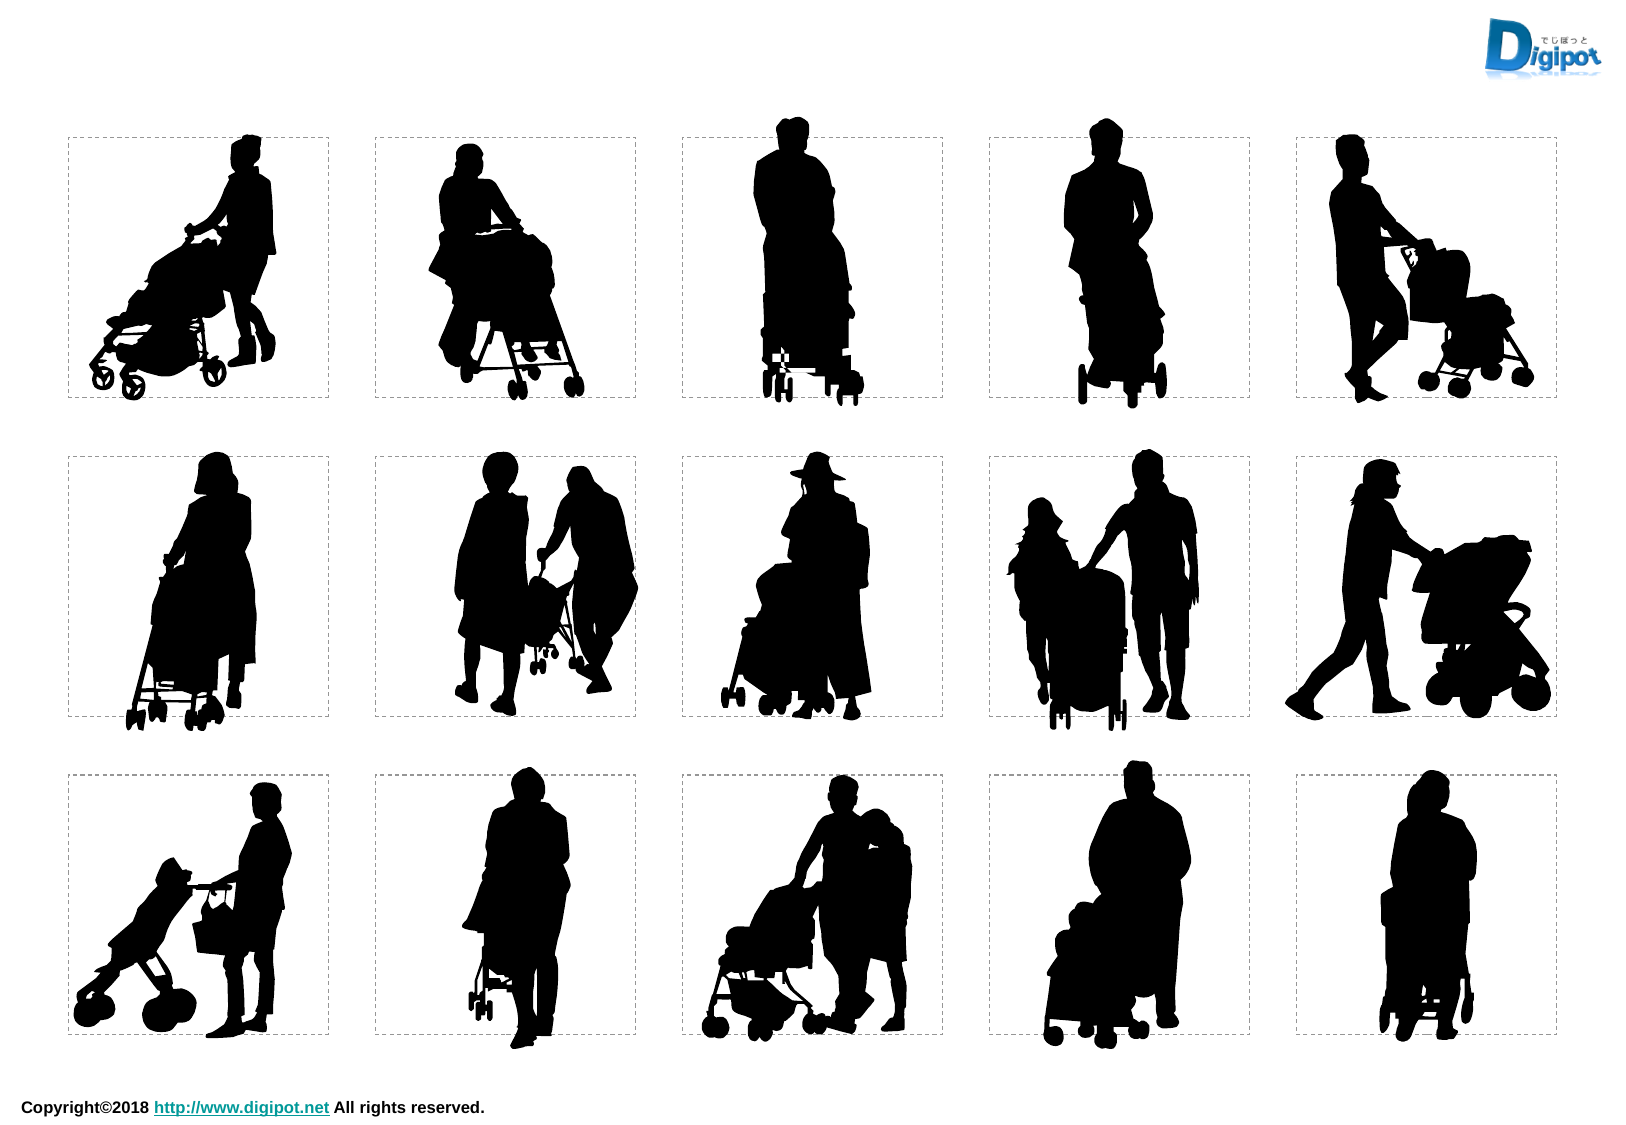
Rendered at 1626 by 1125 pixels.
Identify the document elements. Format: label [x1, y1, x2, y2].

text_box [753, 116, 865, 406]
text_box [721, 451, 872, 721]
text_box [1063, 118, 1167, 409]
text_box [73, 782, 292, 1039]
text_box [125, 451, 257, 731]
text_box [1379, 770, 1477, 1042]
picture [1485, 18, 1602, 82]
text_box [462, 767, 571, 1049]
text_box [1006, 449, 1199, 731]
text_box [701, 774, 913, 1042]
text_box [1043, 760, 1192, 1049]
text_box [454, 451, 639, 716]
text_box [428, 143, 585, 401]
text_box [88, 134, 277, 401]
text_box [1284, 459, 1551, 721]
text_box [1329, 134, 1535, 404]
